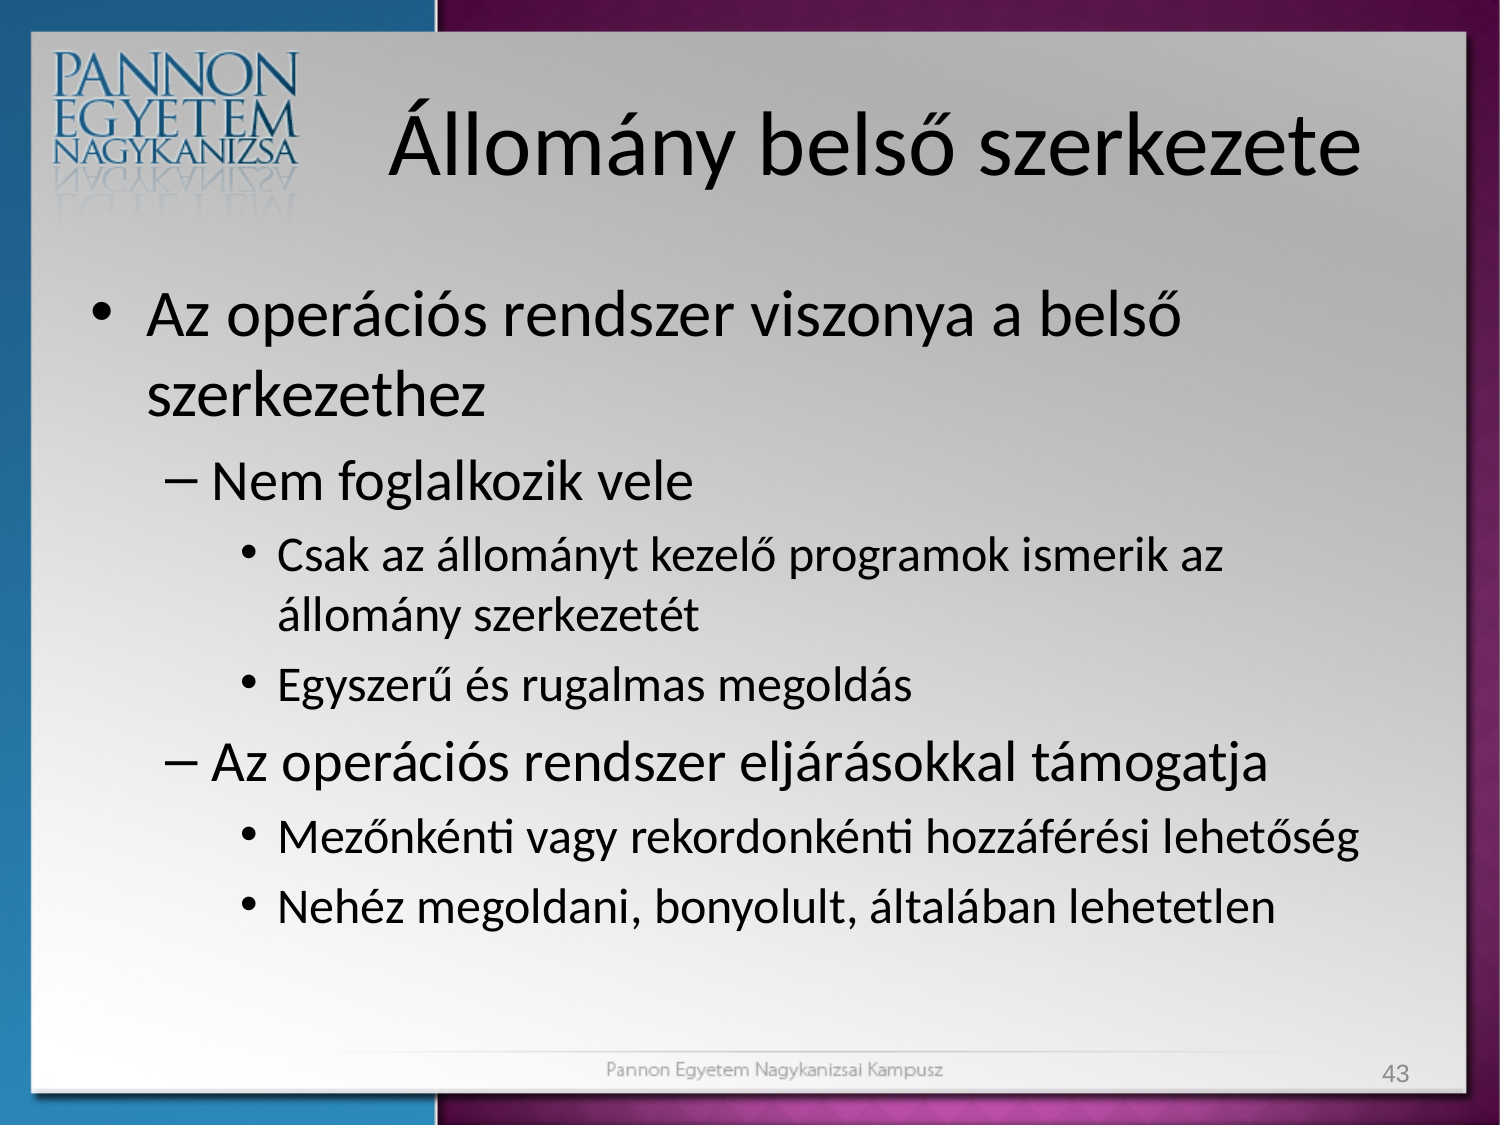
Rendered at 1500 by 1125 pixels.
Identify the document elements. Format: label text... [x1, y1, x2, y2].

picture [0, 0, 1500, 1125]
list Az operációs rendszer viszonya a belső szerkezethez Nem foglalkozik vele Csak az állományt kezelő programok ismerik az állomány szerkezetét Egyszerű és rugalmas megoldás Az operációs rendszer eljárásokkal támogatja Mezőnkénti vagy rekordonkénti hozzáférési lehetőség Nehéz megoldani, bonyolult, általában lehetetlen [75, 262, 1425, 1038]
slide_number 43 [1074, 1042, 1425, 1103]
title Állomány belső szerkezete [328, 45, 1425, 233]
